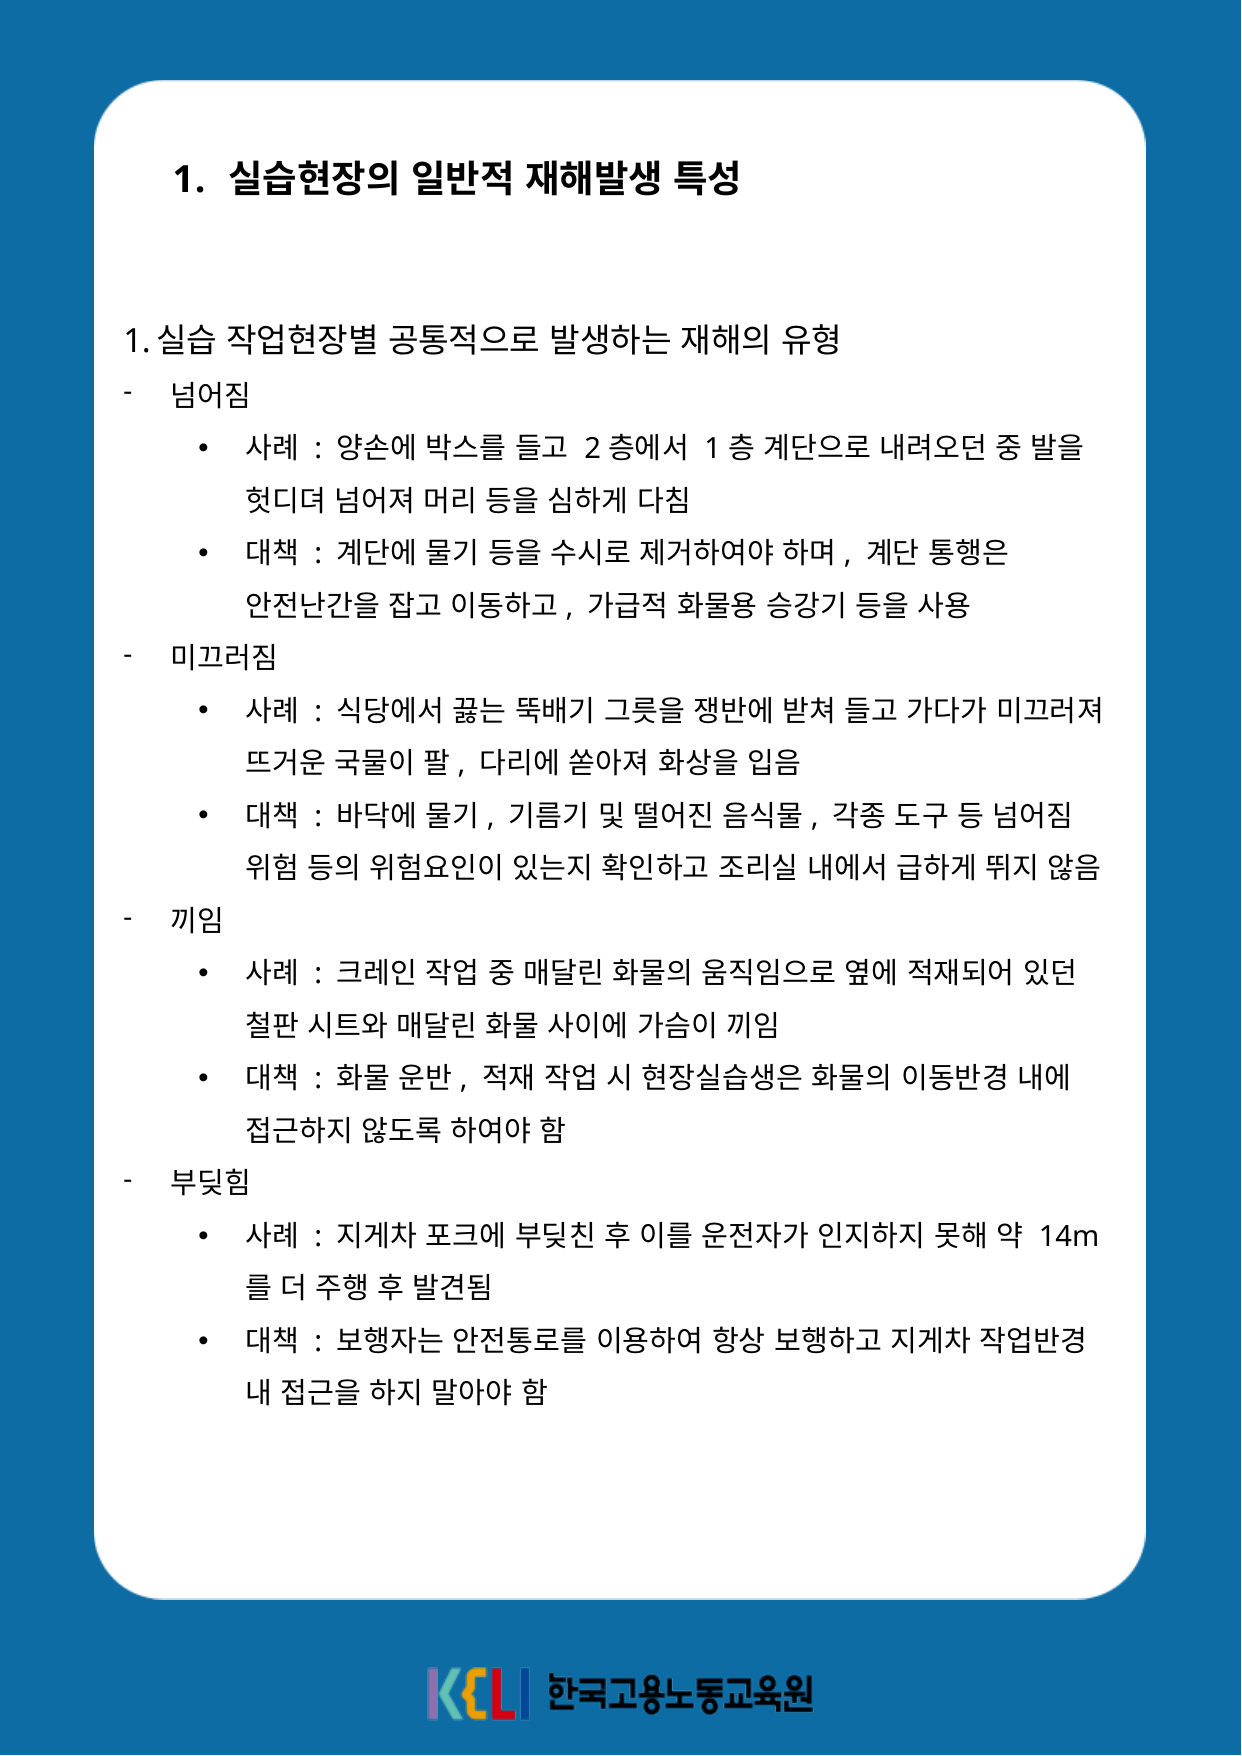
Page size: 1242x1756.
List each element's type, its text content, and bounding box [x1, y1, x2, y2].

picture [0, 0, 1241, 1755]
text_box 실습현장의 일반적 재해발생 특성 [170, 152, 1144, 200]
text_box 실습 작업현장별 공통적으로 발생하는 재해의 유형 넘어짐 사례 : 양손에 박스를 들고 2층에서 1층 계단으로 내려오던 중 발을 헛디뎌 넘어져 머리 등을 심하게 다침 대책 : 계단에 물기 등을 수시로 제거하여야 하며, 계단 통행은 안전난간을 잡고 이동하고, 가급적 화물용 승강기 등을 사용 미끄러짐 사례 : 식당에서 끓는 뚝배기 그릇을 쟁반에 받쳐 들고 가다가 미끄러져 뜨거운 국물이 팔, 다리에 쏟아져 화상을 입음 대책 : 바닥에 물기, 기름기 및 떨어진 음식물, 각종 도구 등 넘어짐 위험 등의 위험요인이 있는지 확인하고 조리실 내에서 급하게 뛰지 않음 끼임 사례 : 크레인 작업 중 매달린 화물의 움직임으로 옆에 적재되어 있던 철판 시트와 매달린 화물 사이에 가슴이 끼임 대책 : 화물 운반, 적재 작업 시 현장실습생은 화물의 이동반경 내에 접근하지 않도록 하여야 함 부딪힘 사례 : 지게차 포크에 부딪친 후 이를 운전자가 인지하지 못해 약 14m를 더 주행 후 발견됨 대책 : 보행자는 안전통로를 이용하여 항상 보행하고 지게차 작업반경 내 접근을 하지 말아야 함 [95, 277, 1109, 1410]
